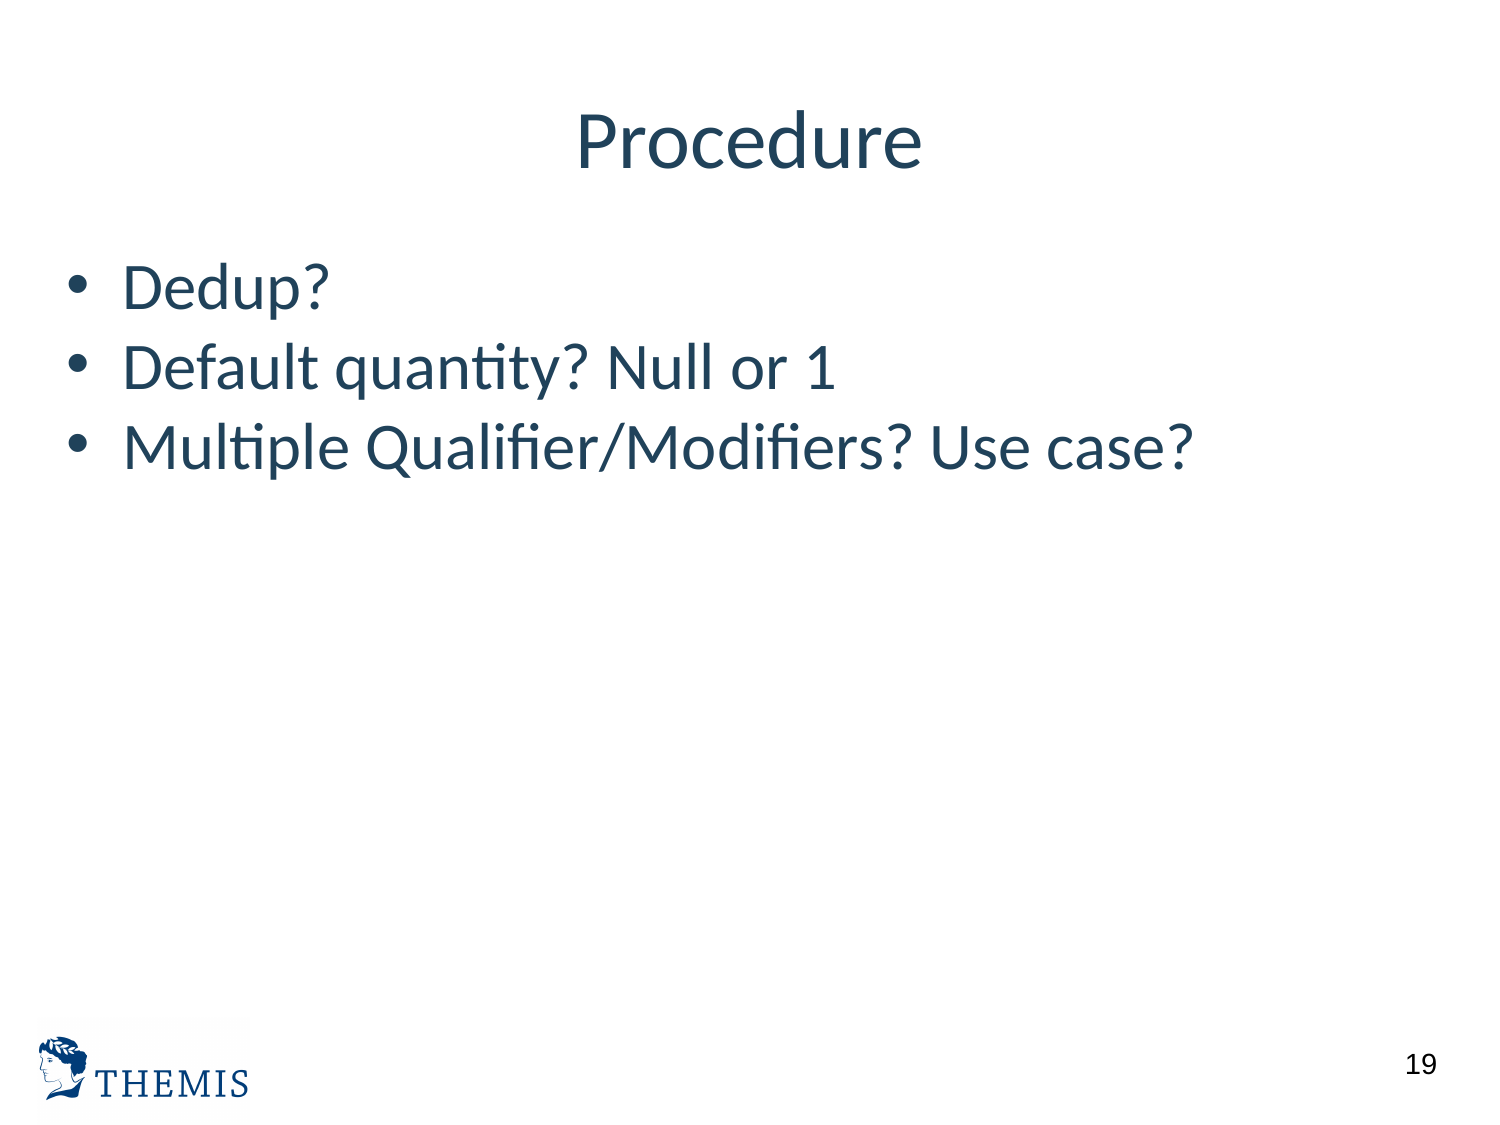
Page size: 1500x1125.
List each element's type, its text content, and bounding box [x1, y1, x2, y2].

list Dedup? Default quantity? Null or 1 Multiple Qualifier/Modifiers? Use case? [51, 227, 1449, 975]
title Procedure [51, 72, 1449, 199]
slide_number 19 [1389, 1019, 1480, 1106]
picture [37, 1017, 250, 1125]
